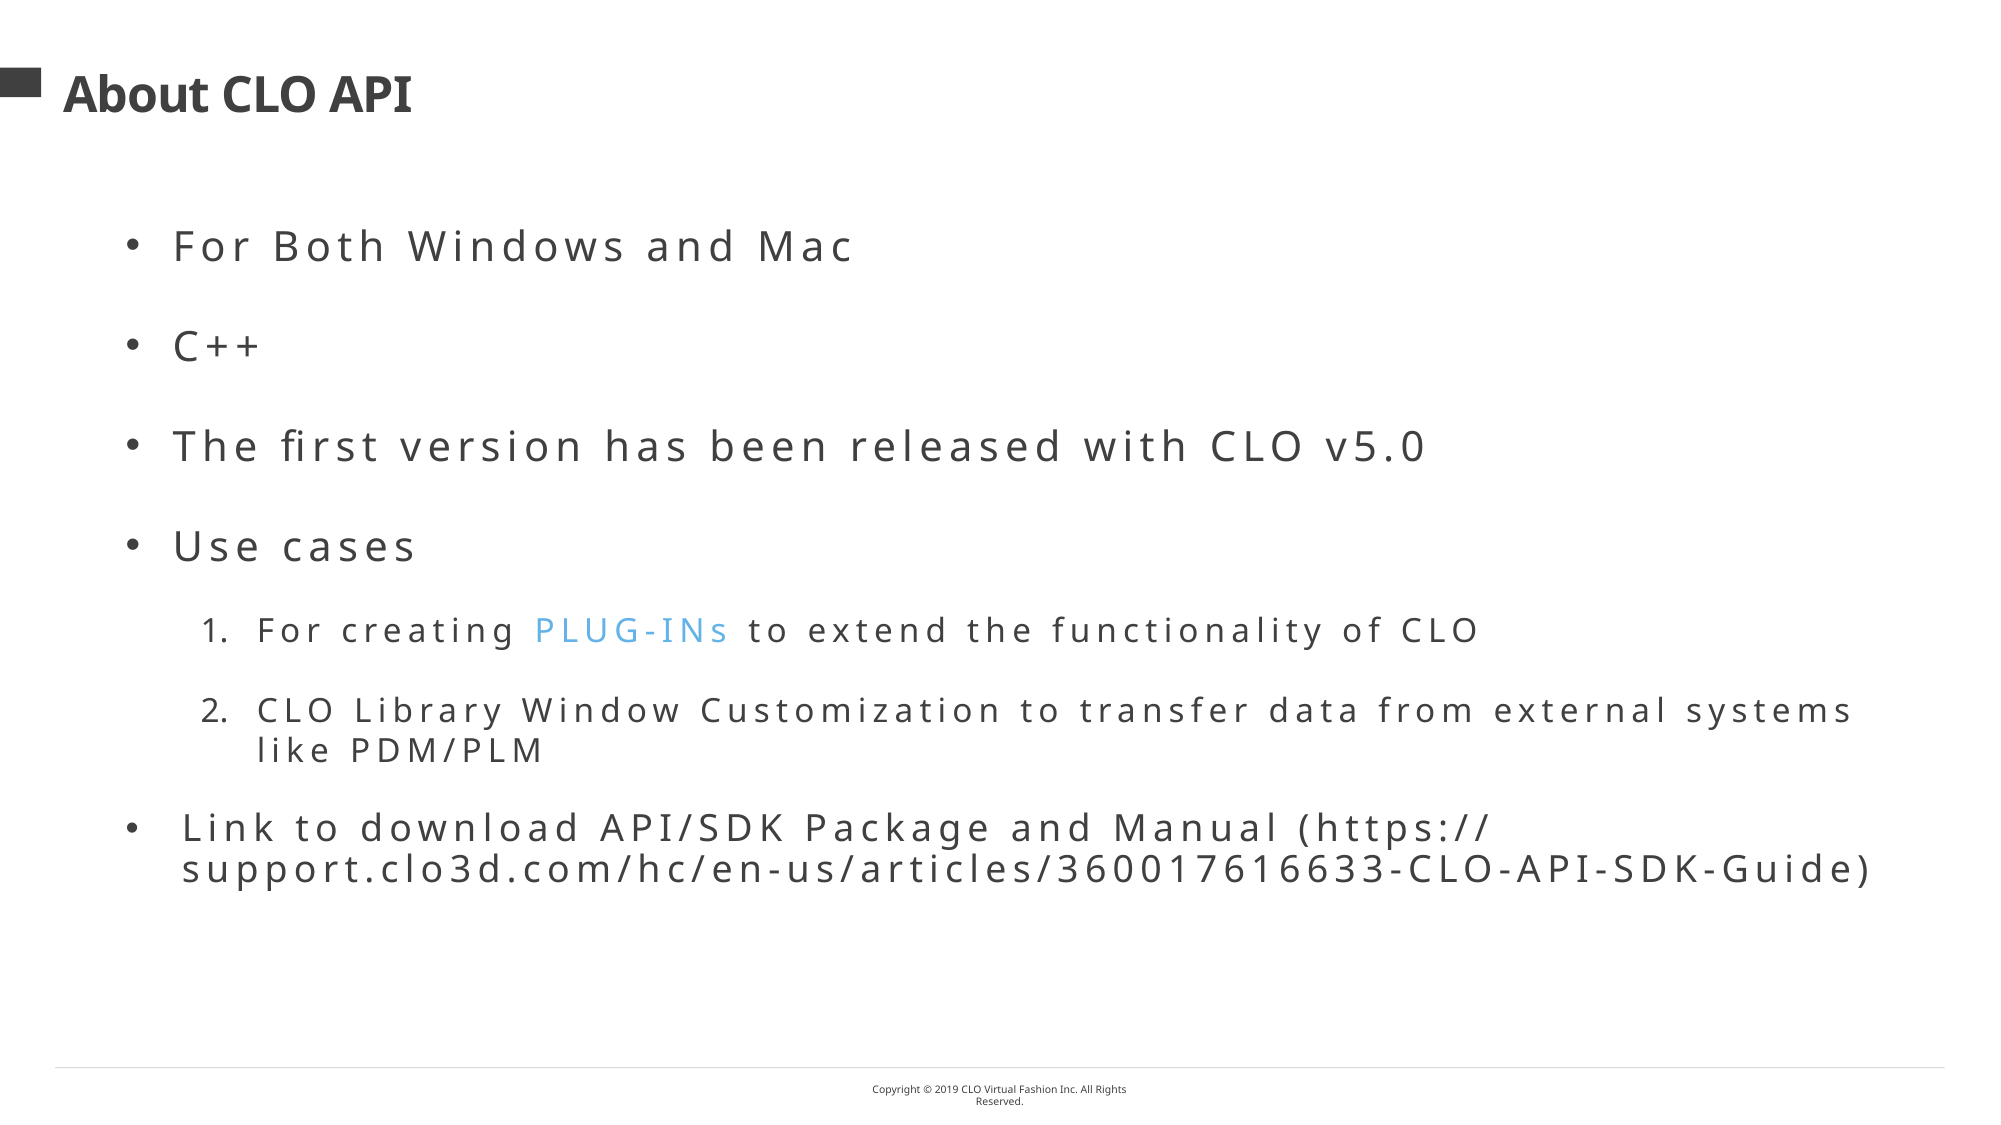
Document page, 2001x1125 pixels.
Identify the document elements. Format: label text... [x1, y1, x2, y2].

footer Copyright © 2019 CLO Virtual Fashion Inc. All Rights Reserved. [833, 1080, 1167, 1110]
title About CLO API [48, 25, 1972, 154]
text_box For Both Windows and Mac C++ The first version has been released with CLO v5.0 Use cases For creating PLUG-INs to extend the functionality of CLO CLO Library Window Customization to transfer data from external systems like PDM/PLM Link to download API/SDK Package and Manual (https://support.clo3d.com/hc/en-us/articles/360017616633-CLO-API-SDK-Guide) [110, 211, 1910, 898]
